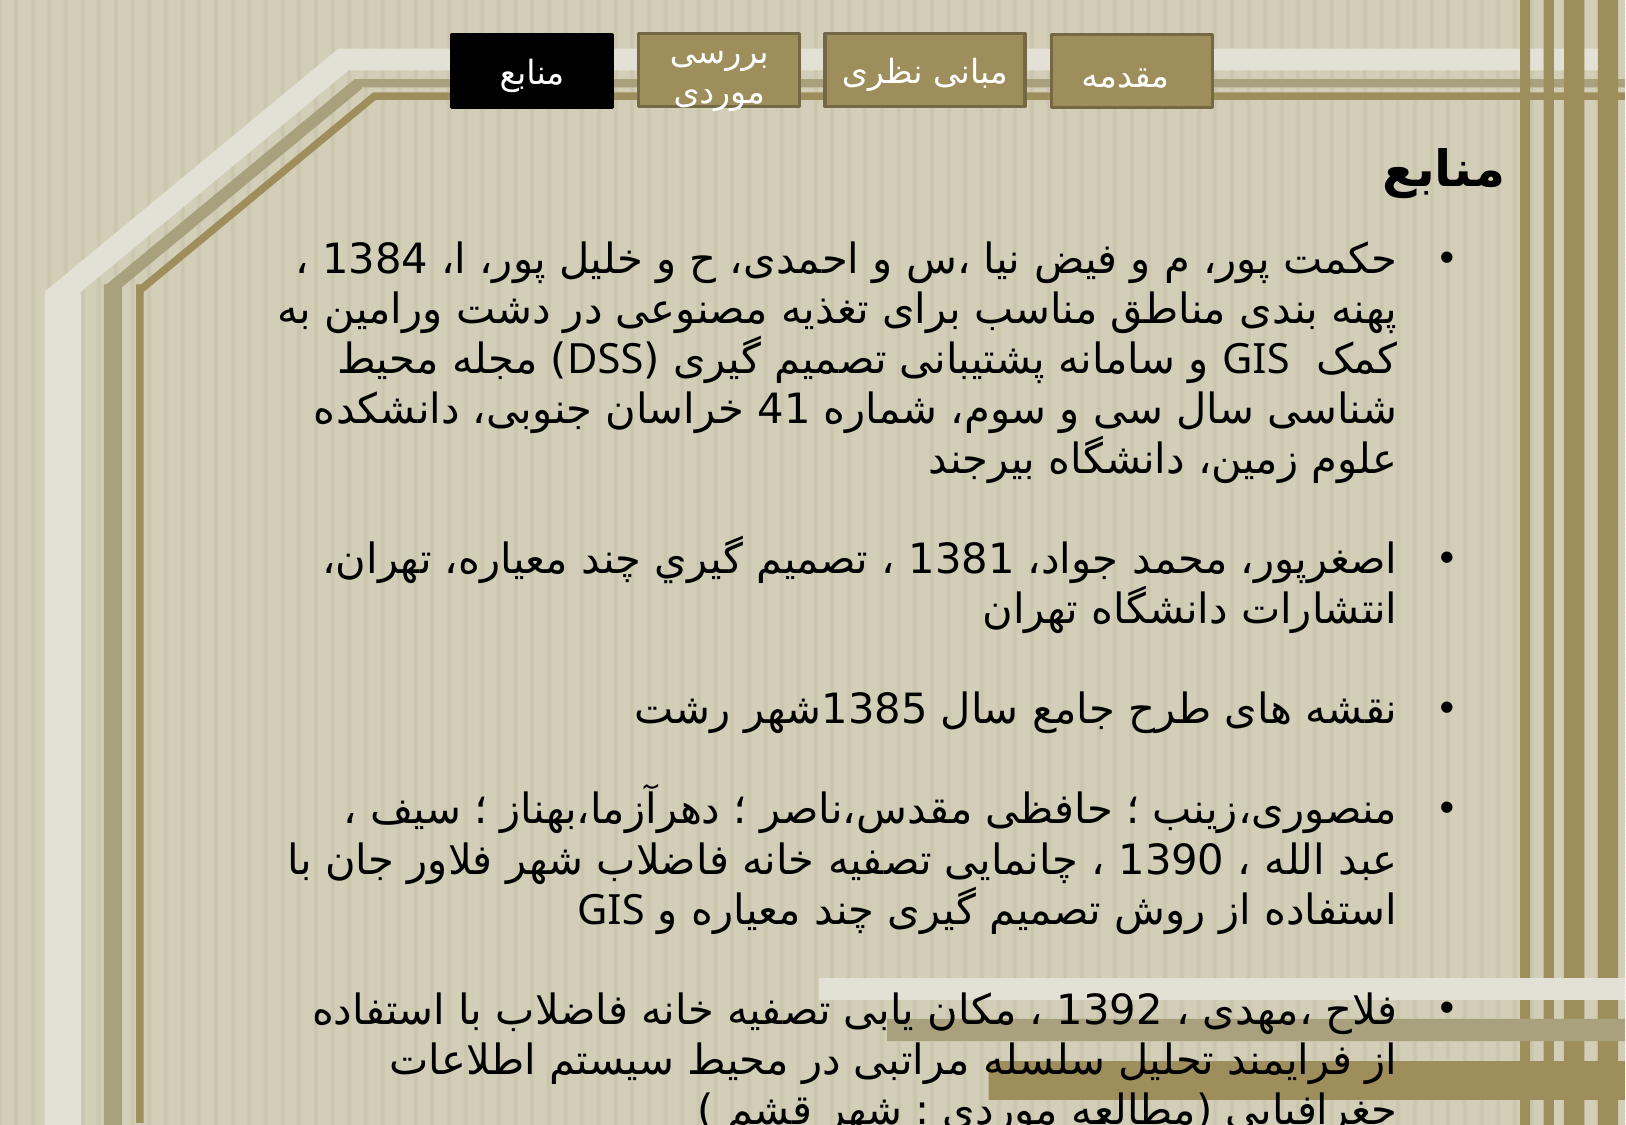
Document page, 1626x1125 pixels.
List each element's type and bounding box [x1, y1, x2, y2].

text_box [8, 0, 1625, 1125]
